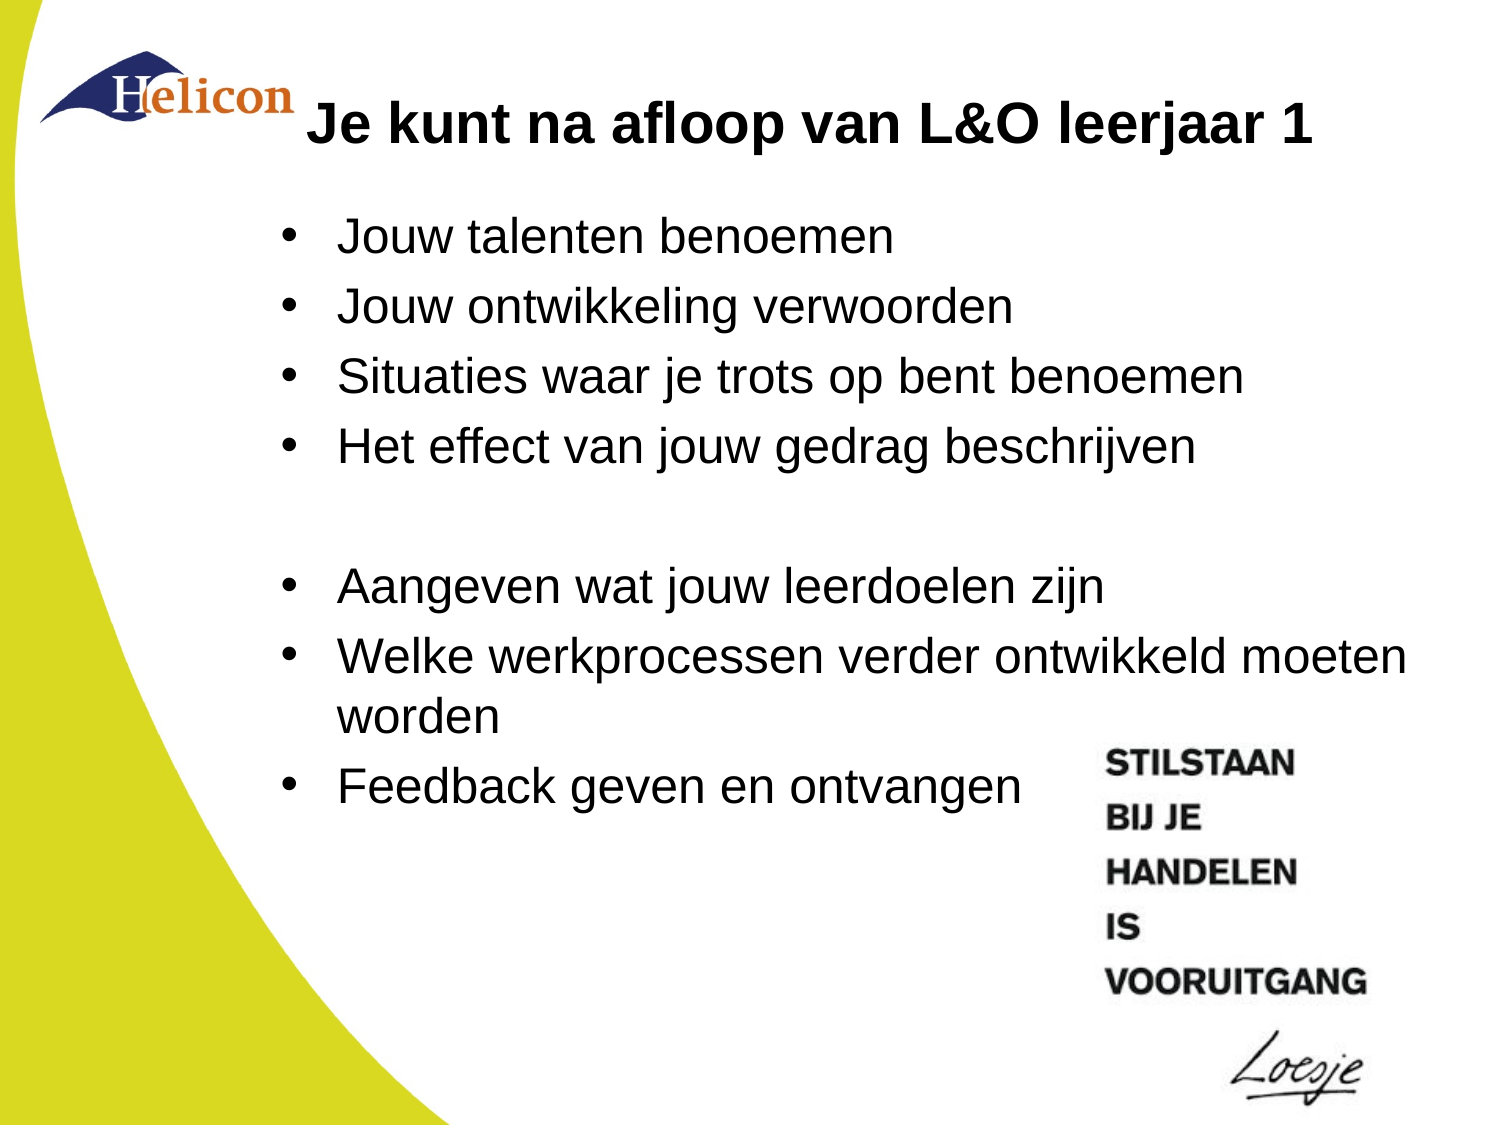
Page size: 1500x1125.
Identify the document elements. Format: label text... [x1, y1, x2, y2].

picture [0, 0, 1500, 1125]
title Je kunt na afloop van L&O leerjaar 1 [265, 66, 1356, 174]
list Jouw talenten benoemen Jouw ontwikkeling verwoorden Situaties waar je trots op bent benoemen Het effect van jouw gedrag beschrijven Aangeven wat jouw leerdoelen zijn Welke werkprocessen verder ontwikkeld moeten worden Feedback geven en ontvangen [265, 196, 1425, 1005]
